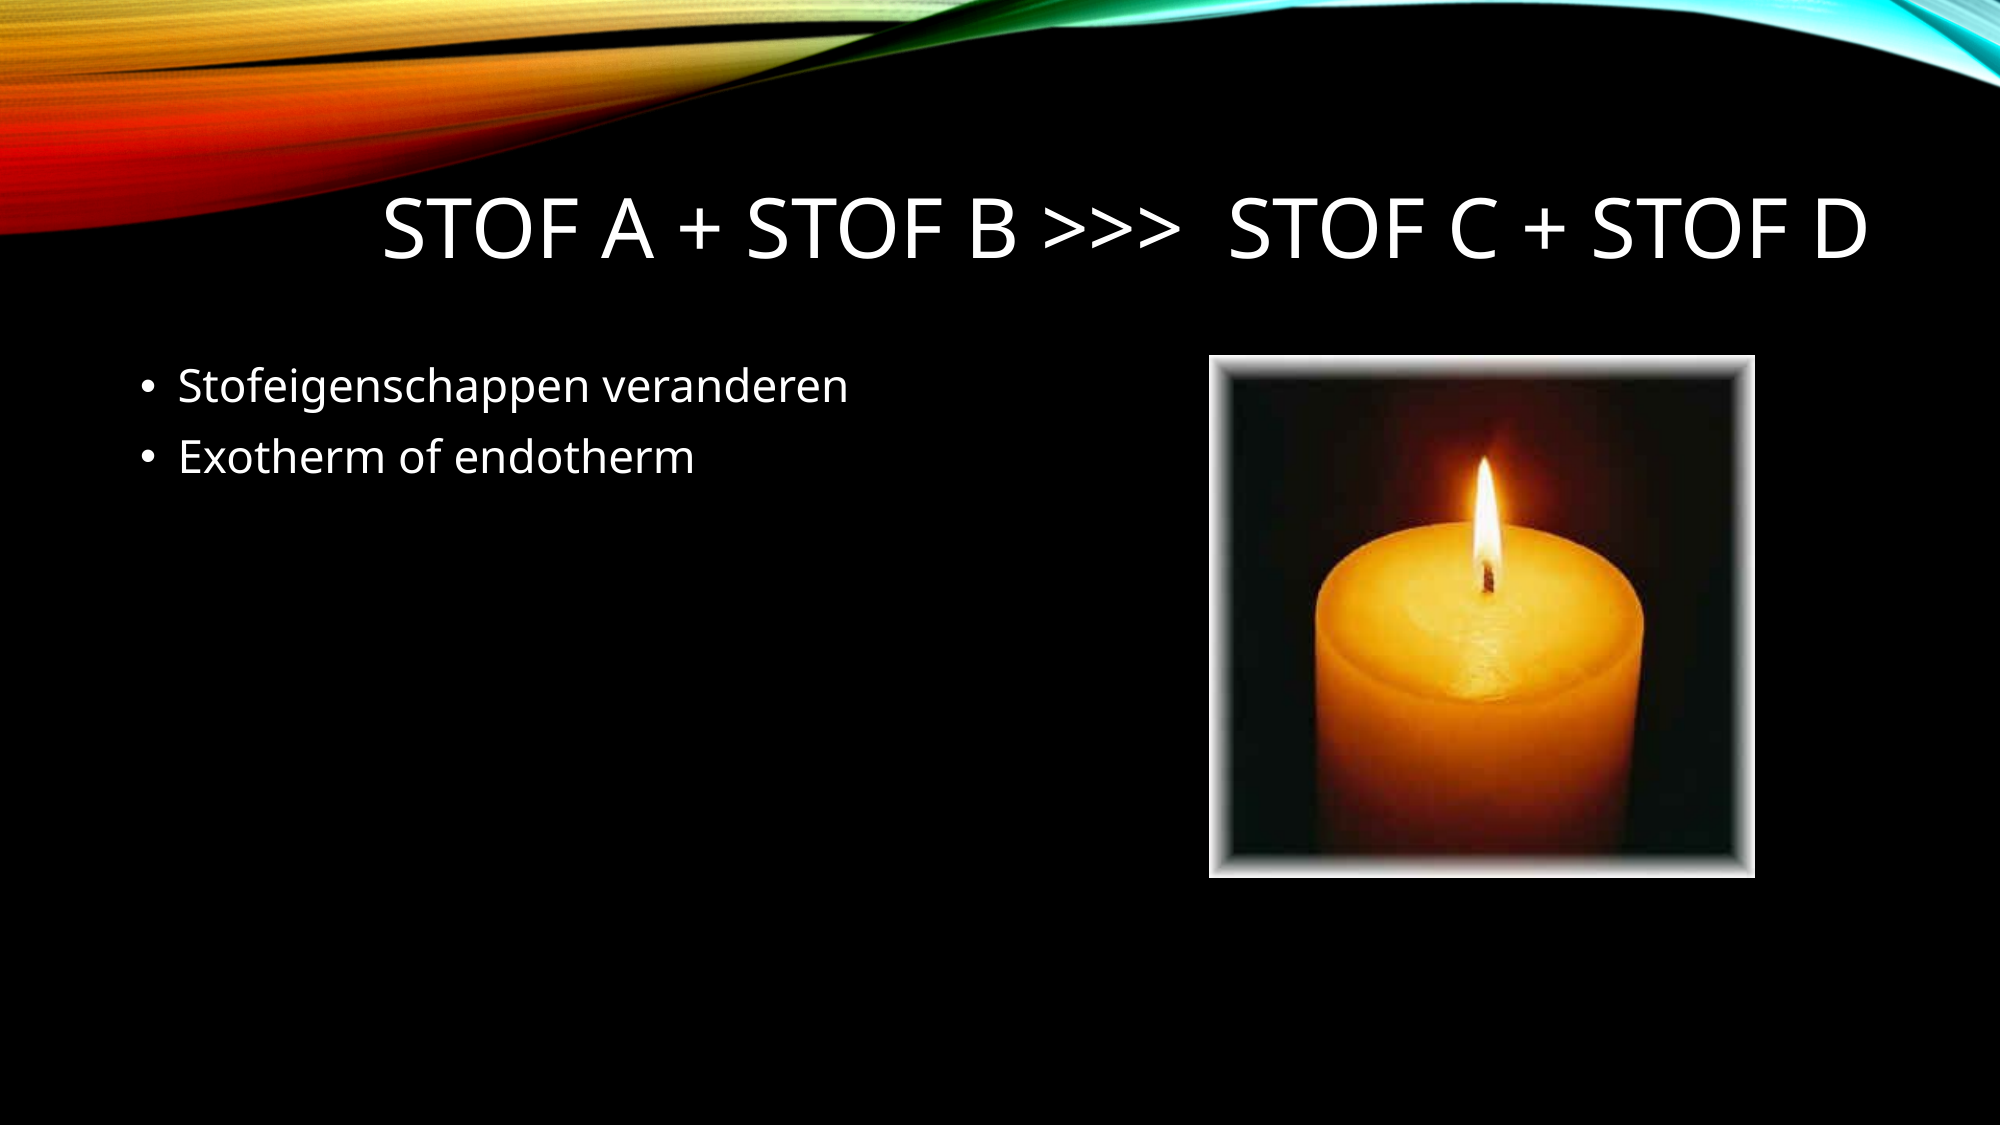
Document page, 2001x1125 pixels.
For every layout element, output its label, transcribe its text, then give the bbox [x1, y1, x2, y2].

picture [1208, 355, 1755, 878]
title Stof A + Stof B >>> Stof C + stof D [137, 125, 1888, 338]
list Stofeigenschappen veranderen Exotherm of endotherm [124, 355, 1900, 1016]
picture [0, 0, 2000, 237]
